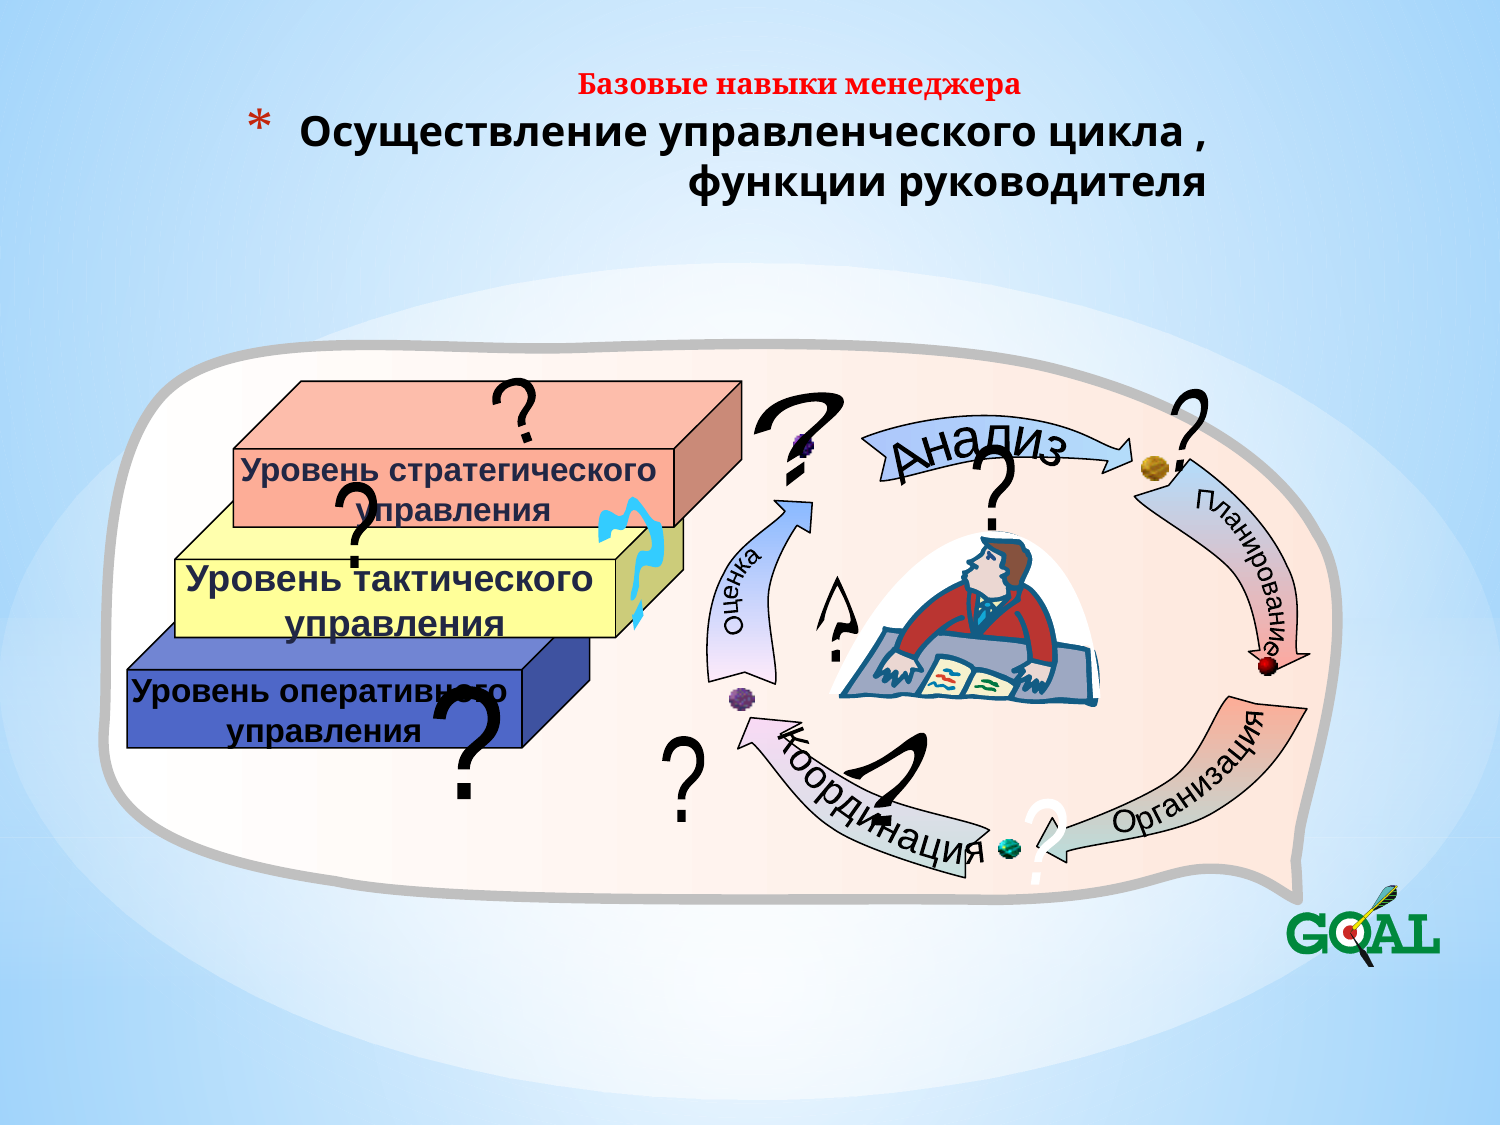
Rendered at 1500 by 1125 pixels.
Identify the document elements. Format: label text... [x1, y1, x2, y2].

text_box [454, 894, 1086, 900]
text_box [103, 343, 1104, 881]
text_box Уровень оперативного управления [127, 623, 328, 748]
text_box [1224, 530, 1338, 775]
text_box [1224, 696, 1308, 863]
text_box Базовые навыки менеджера [562, 58, 1045, 108]
text_box Уровень стратегического управления [233, 381, 503, 528]
picture [1286, 849, 1441, 1003]
title Осуществление управленческого цикла , функции руководителя [88, 96, 1223, 247]
text_box Уровень тактического управления [174, 502, 328, 638]
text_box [334, 385, 1218, 885]
text_box [1224, 438, 1249, 456]
text_box [1235, 871, 1280, 891]
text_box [1224, 458, 1311, 676]
